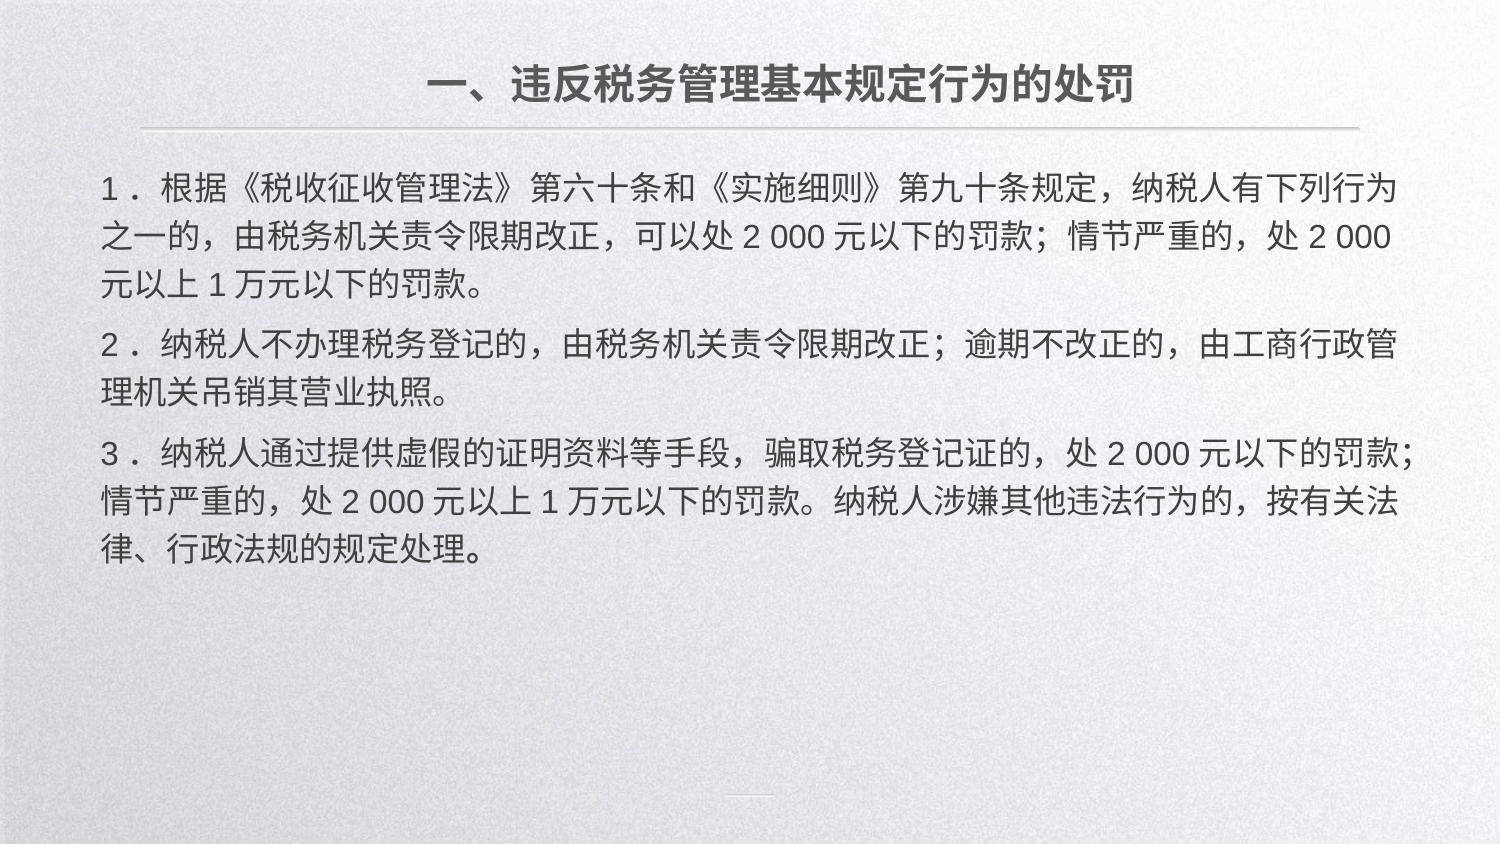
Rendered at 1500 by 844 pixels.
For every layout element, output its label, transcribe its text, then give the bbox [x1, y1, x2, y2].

text_box 一、违反税务管理基本规定行为的处罚 [405, 52, 1159, 114]
text_box 1．根据《税收征收管理法》第六十条和《实施细则》第九十条规定，纳税人有下列行为之一的，由税务机关责令限期改正，可以处2 000元以下的罚款；情节严重的，处2 000元以上1万元以下的罚款。 2．纳税人不办理税务登记的，由税务机关责令限期改正；逾期不改正的，由工商行政管理机关吊销其营业执照。 3．纳税人通过提供虚假的证明资料等手段，骗取税务登记证的，处2 000元以下的罚款；情节严重的，处2 000元以上1万元以下的罚款。纳税人涉嫌其他违法行为的，按有关法律、行政法规的规定处理。 [100, 159, 1400, 628]
picture [0, 0, 1500, 844]
